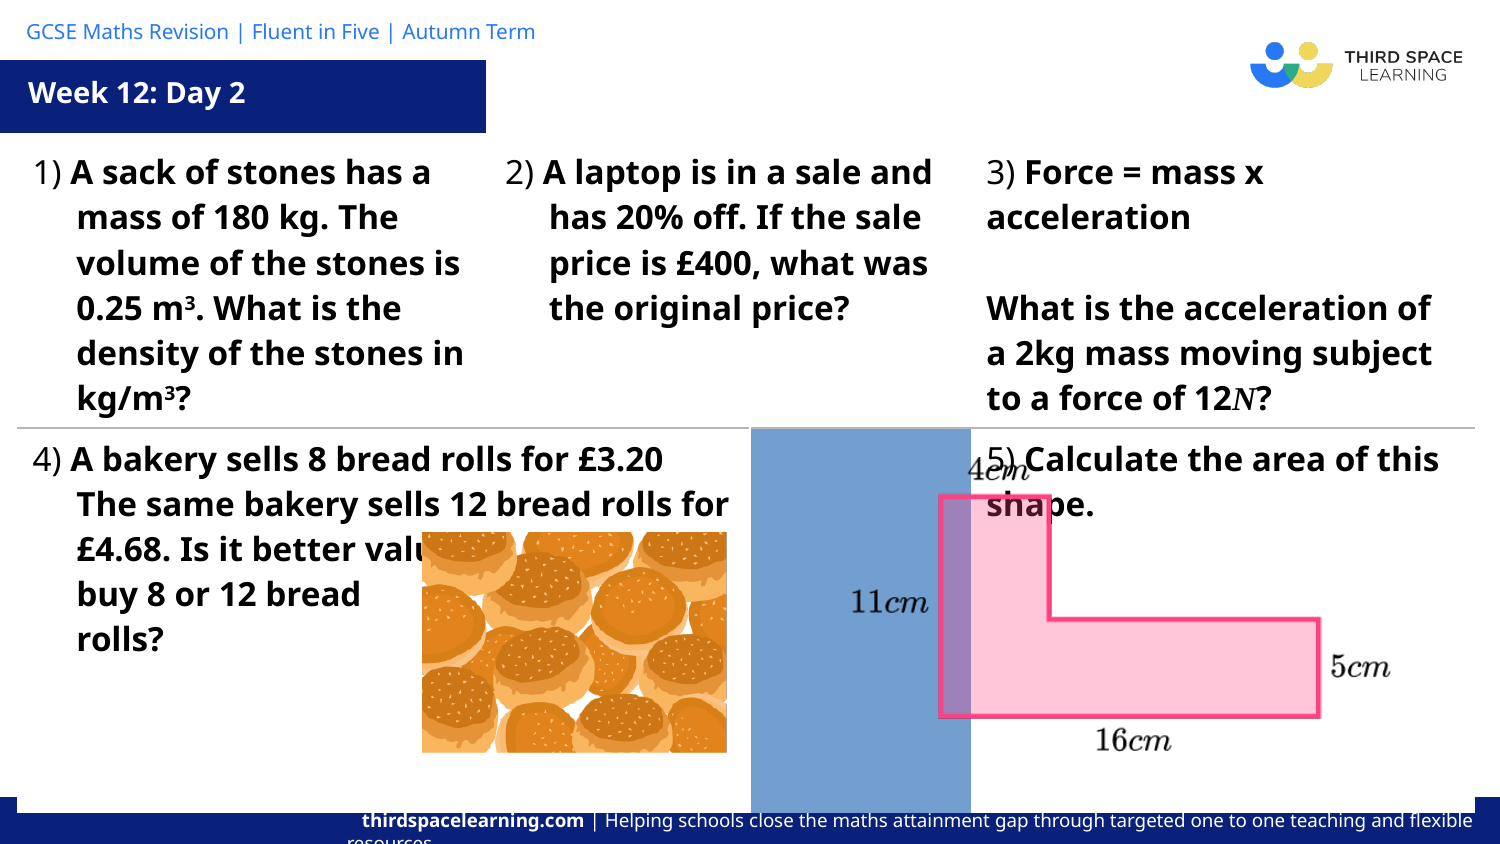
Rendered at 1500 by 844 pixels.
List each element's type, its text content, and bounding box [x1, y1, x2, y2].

picture [850, 456, 1393, 752]
table_cell 5) Calculate the area of this shape. [972, 429, 1474, 812]
table_header 2) A laptop is in a sale and has 20% off. If the sale price is £400, what was the original price? [491, 142, 971, 427]
picture [1250, 33, 1465, 99]
table_cell 4) A bakery sells 8 bread rolls for £3.20 The same bakery sells 12 bread rolls for £4.68. Is it better value to buy 8 or 12 bread rolls? [19, 429, 749, 812]
picture [422, 531, 727, 753]
table_header 1) A sack of stones has a mass of 180 kg. The volume of the stones is 0.25 m3. What is the density of the stones in kg/m3? [19, 142, 489, 427]
table_header 3) Force = mass x acceleration What is the acceleration of a 2kg mass moving subject to a force of 12N? [972, 142, 1474, 427]
text_box Week 12: Day 2 [13, 59, 383, 160]
